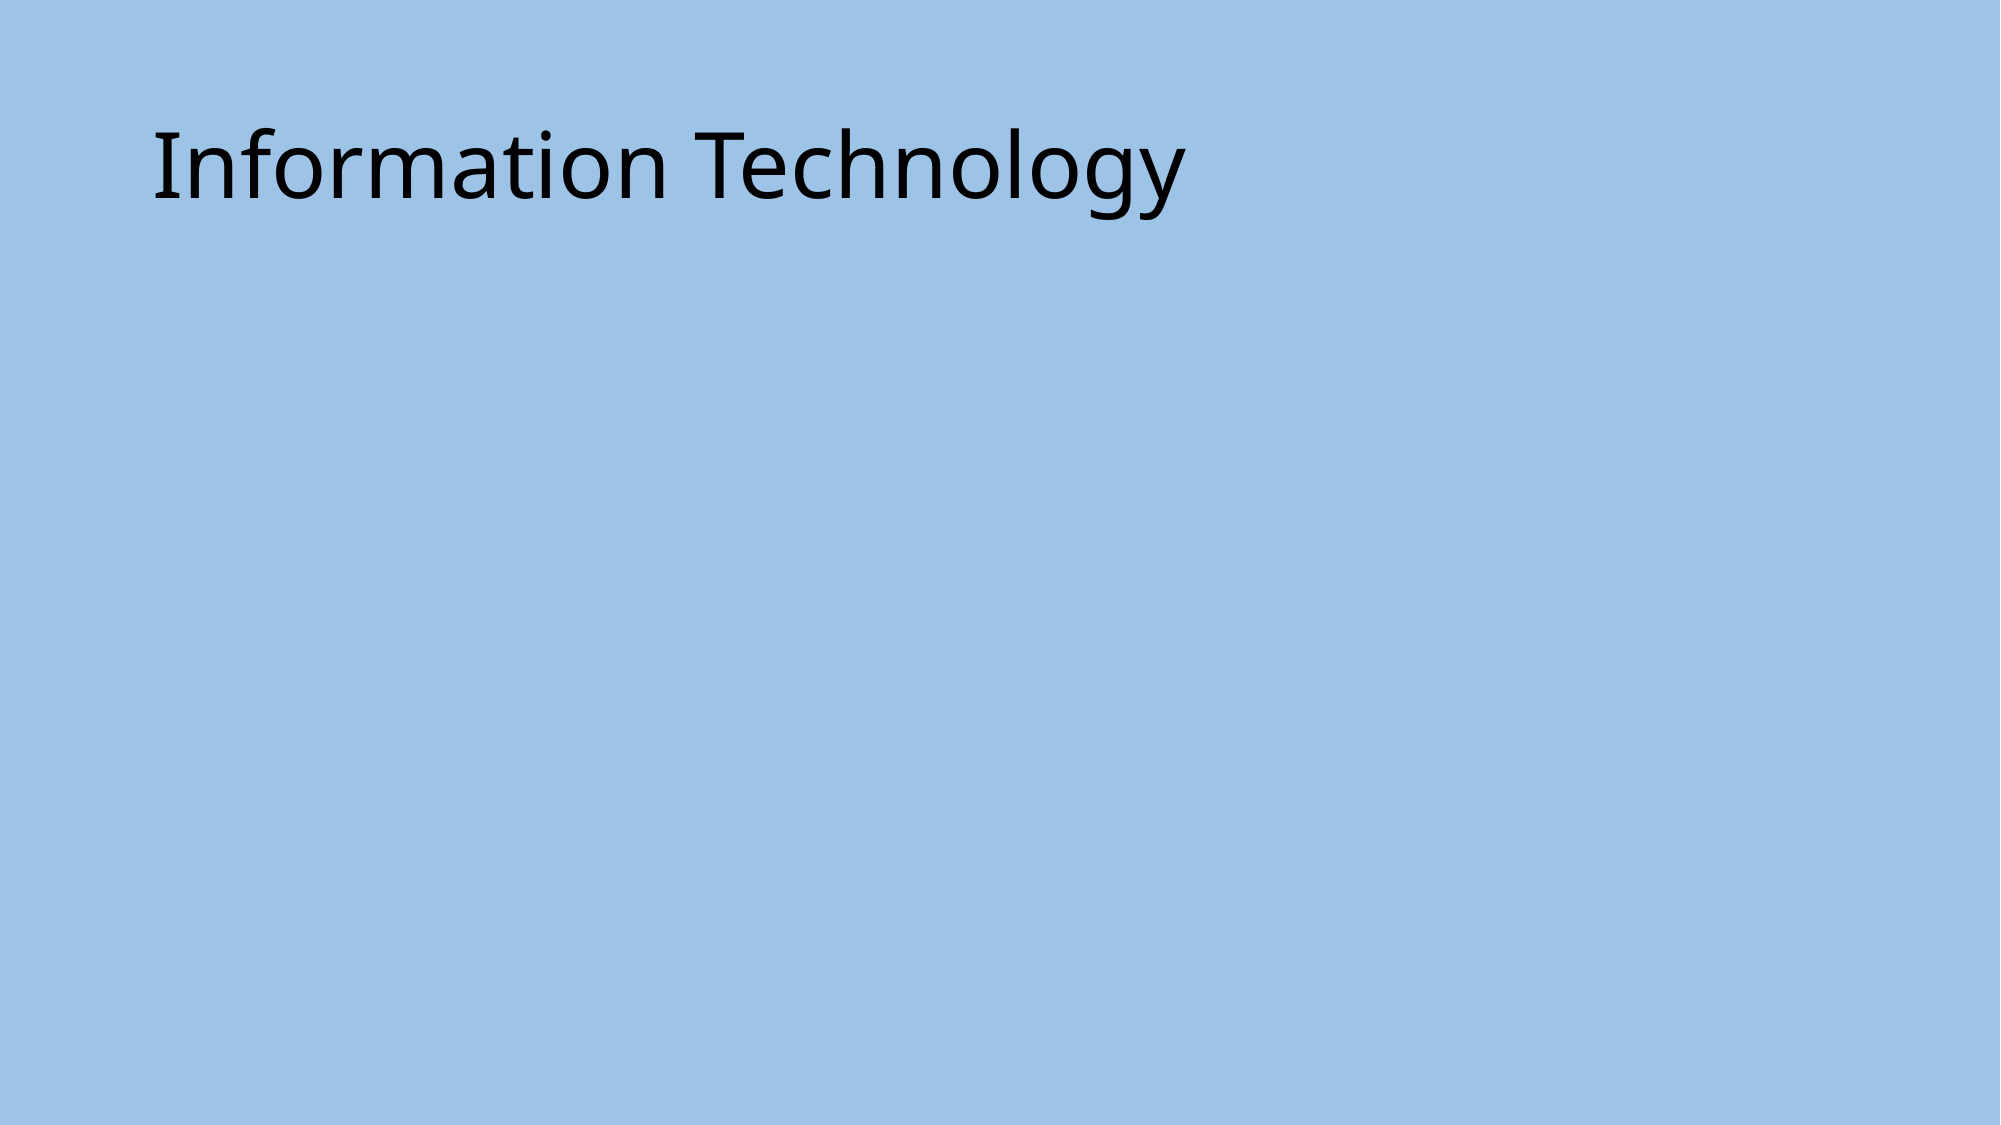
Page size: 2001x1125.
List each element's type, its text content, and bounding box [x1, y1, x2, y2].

title Information Technology [137, 59, 1863, 278]
